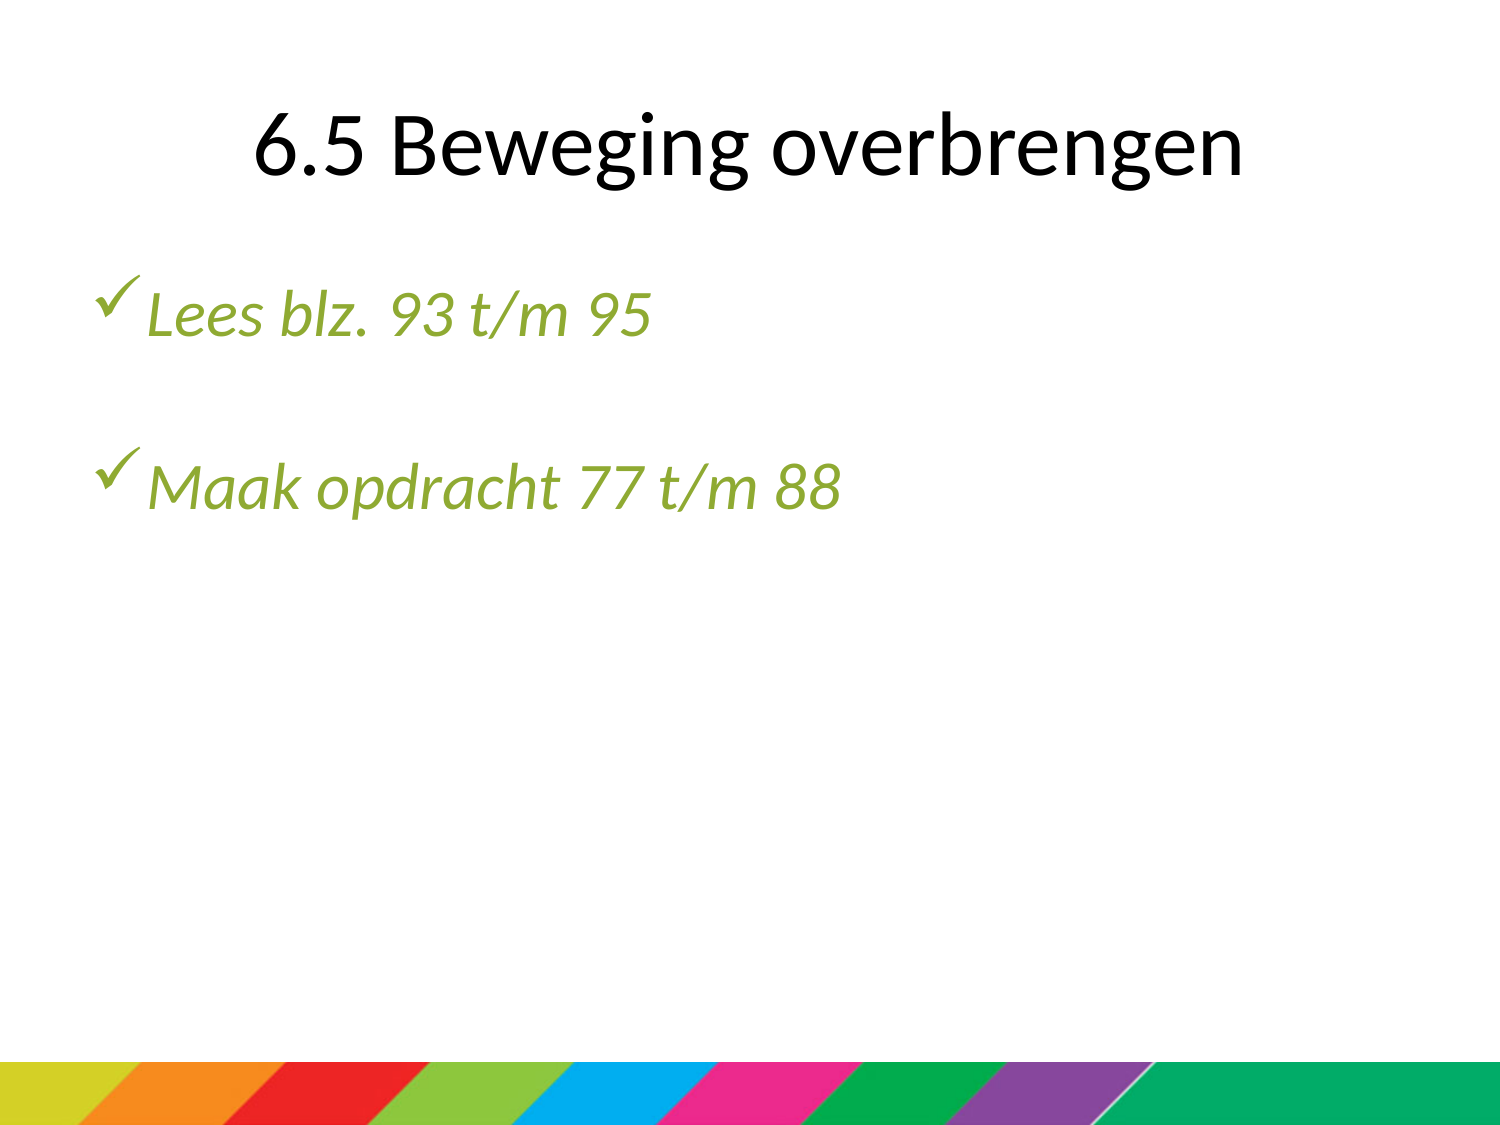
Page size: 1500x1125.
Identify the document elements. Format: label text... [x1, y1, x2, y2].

picture [0, 1062, 574, 1125]
title 6.5 Beweging overbrengen [75, 45, 1425, 233]
picture [656, 1062, 1500, 1125]
list Lees blz. 93 t/m 95 Maak opdracht 77 t/m 88 [75, 262, 1425, 1005]
